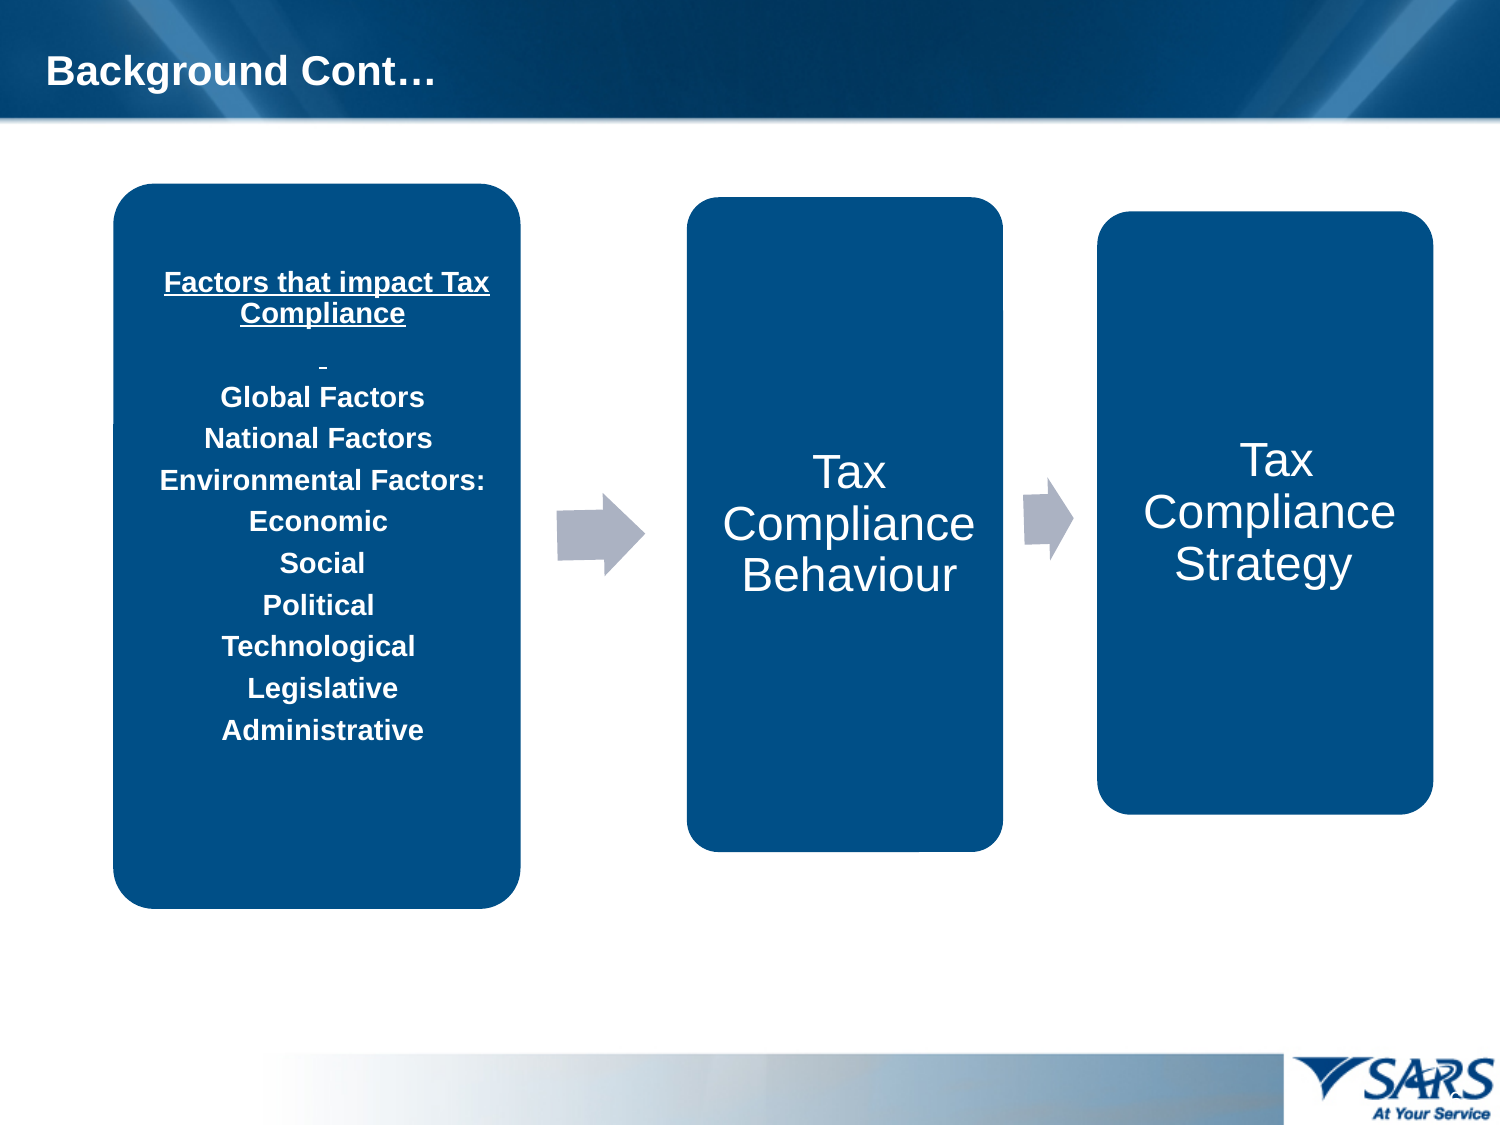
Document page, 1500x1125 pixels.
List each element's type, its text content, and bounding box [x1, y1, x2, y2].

slide_number 6 [1320, 1084, 1463, 1115]
title Background Cont… [19, 9, 1463, 105]
picture [0, 0, 1500, 1125]
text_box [103, 151, 1434, 921]
